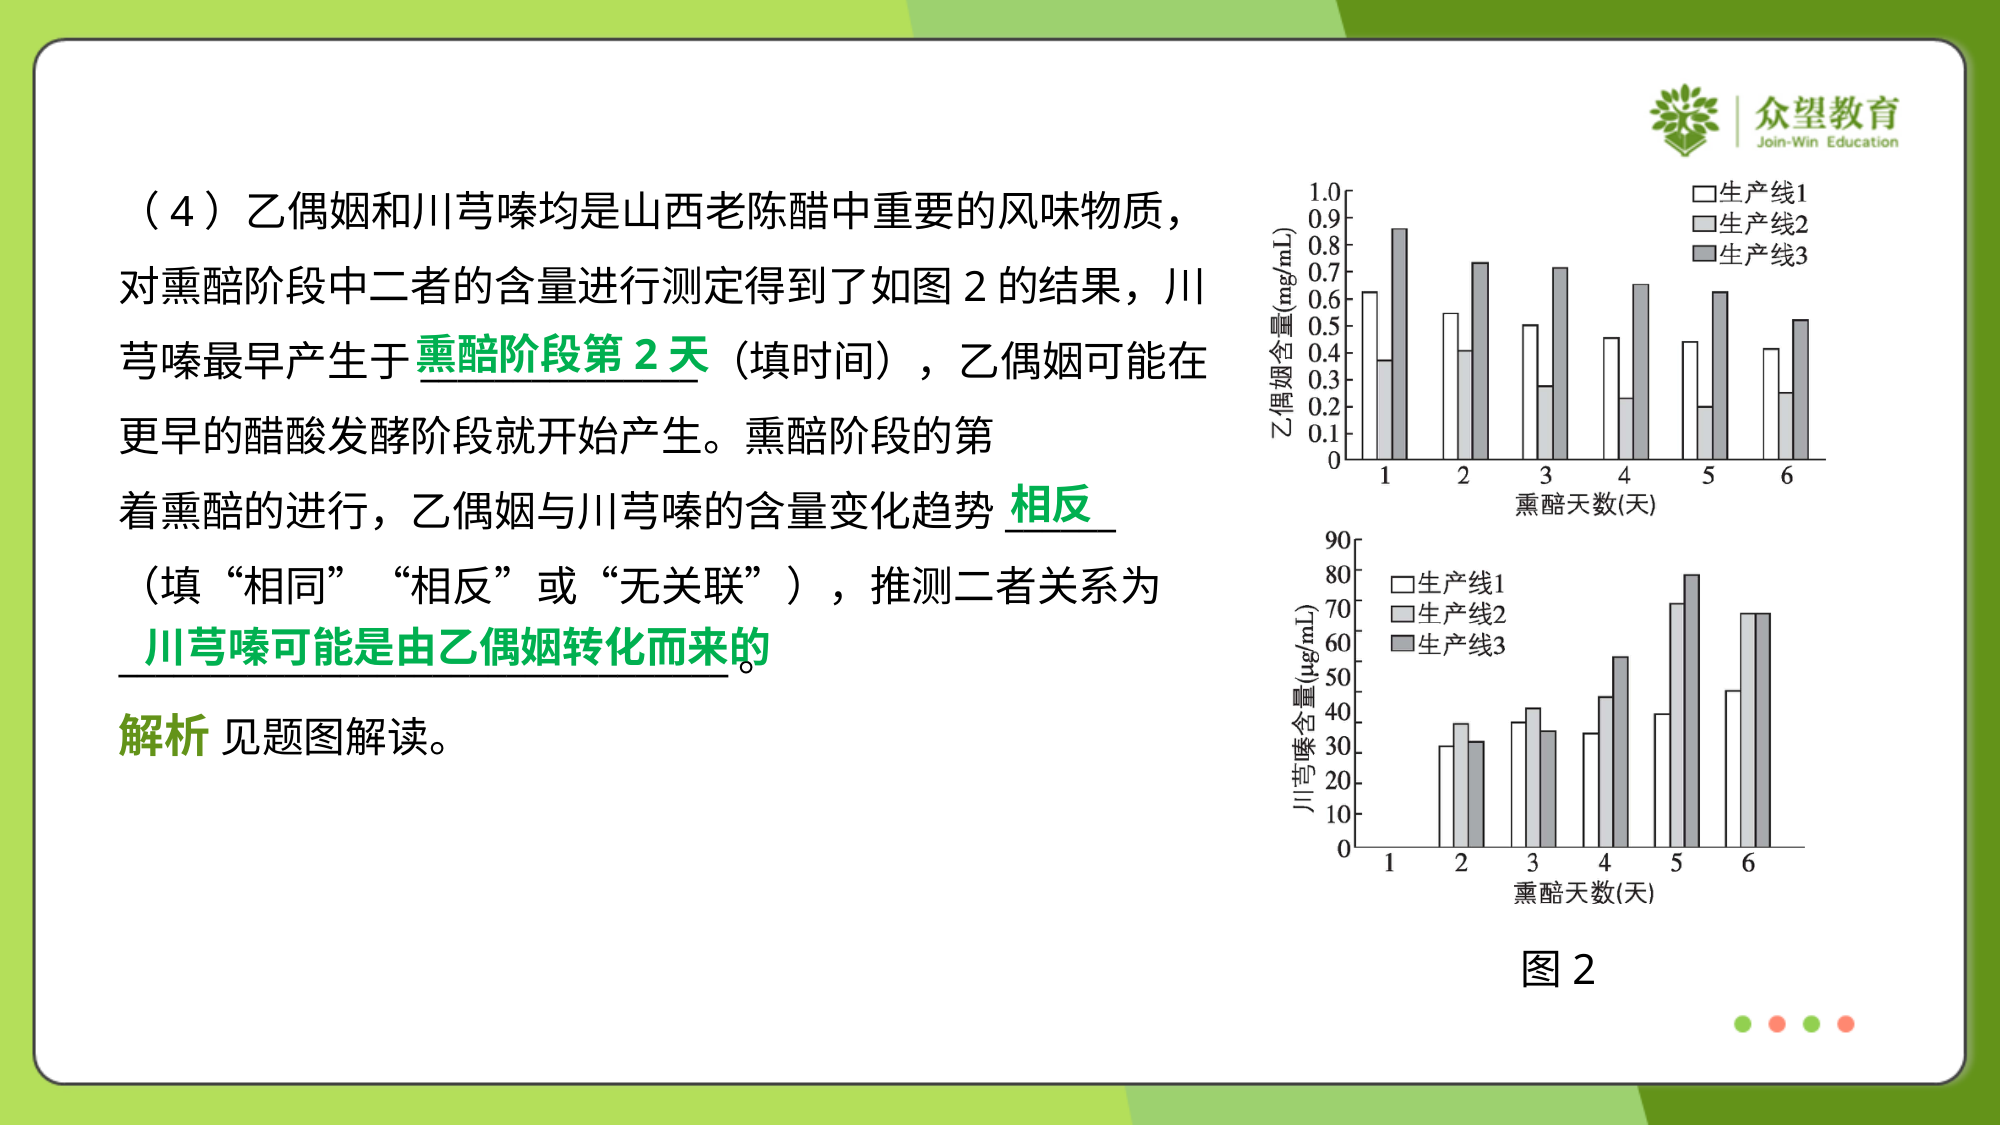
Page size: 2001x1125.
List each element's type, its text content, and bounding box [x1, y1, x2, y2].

text_box 熏醅阶段第2天 [409, 303, 716, 371]
text_box 解析 见题图解读。 [118, 680, 1224, 752]
text_box 图2 [1520, 920, 1597, 1054]
text_box 相反 [995, 453, 1109, 521]
picture [0, 0, 2000, 1125]
text_box 川芎嗪可能是由乙偶姻转化而来的 [130, 600, 786, 664]
